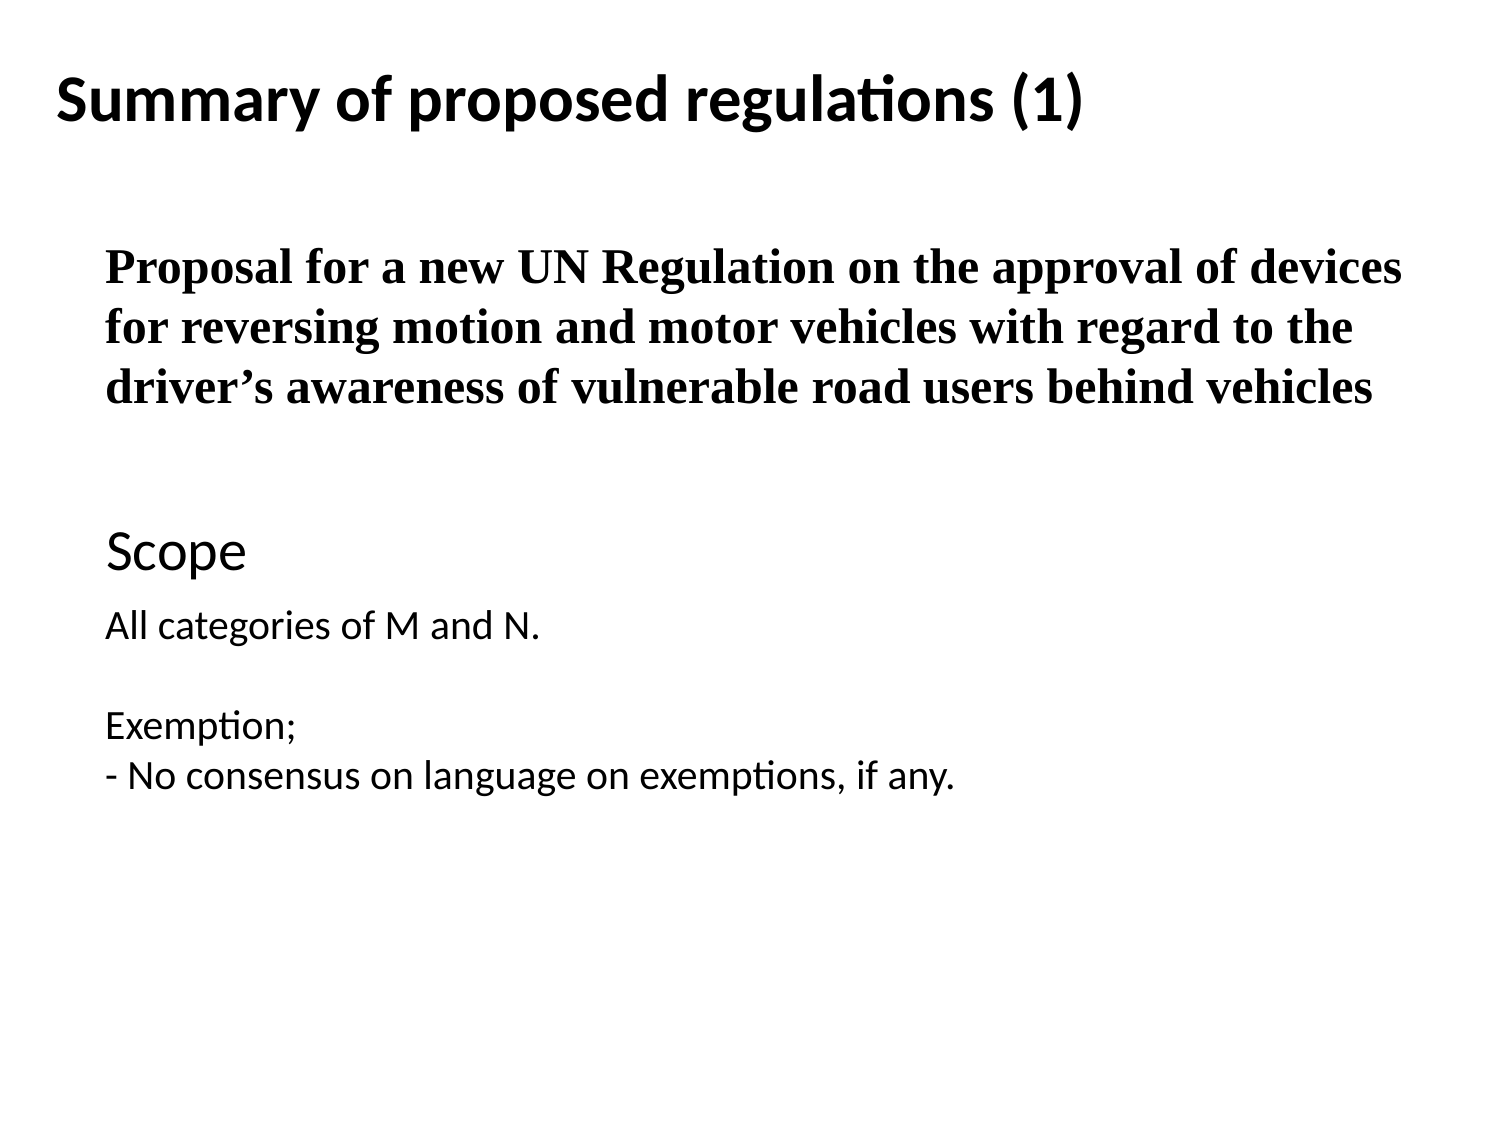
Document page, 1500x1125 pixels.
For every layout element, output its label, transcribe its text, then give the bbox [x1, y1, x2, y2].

text_box Scope [91, 504, 263, 590]
text_box Summary of proposed regulations (1) [42, 47, 1102, 143]
text_box All categories of M and N. Exemption; - No consensus on language on exemptions, if any. [90, 590, 1387, 806]
text_box Proposal for a new UN Regulation on the approval of devices for reversing motion and motor vehicles with regard to the driver’s awareness of vulnerable road users behind vehicles [90, 225, 1471, 421]
